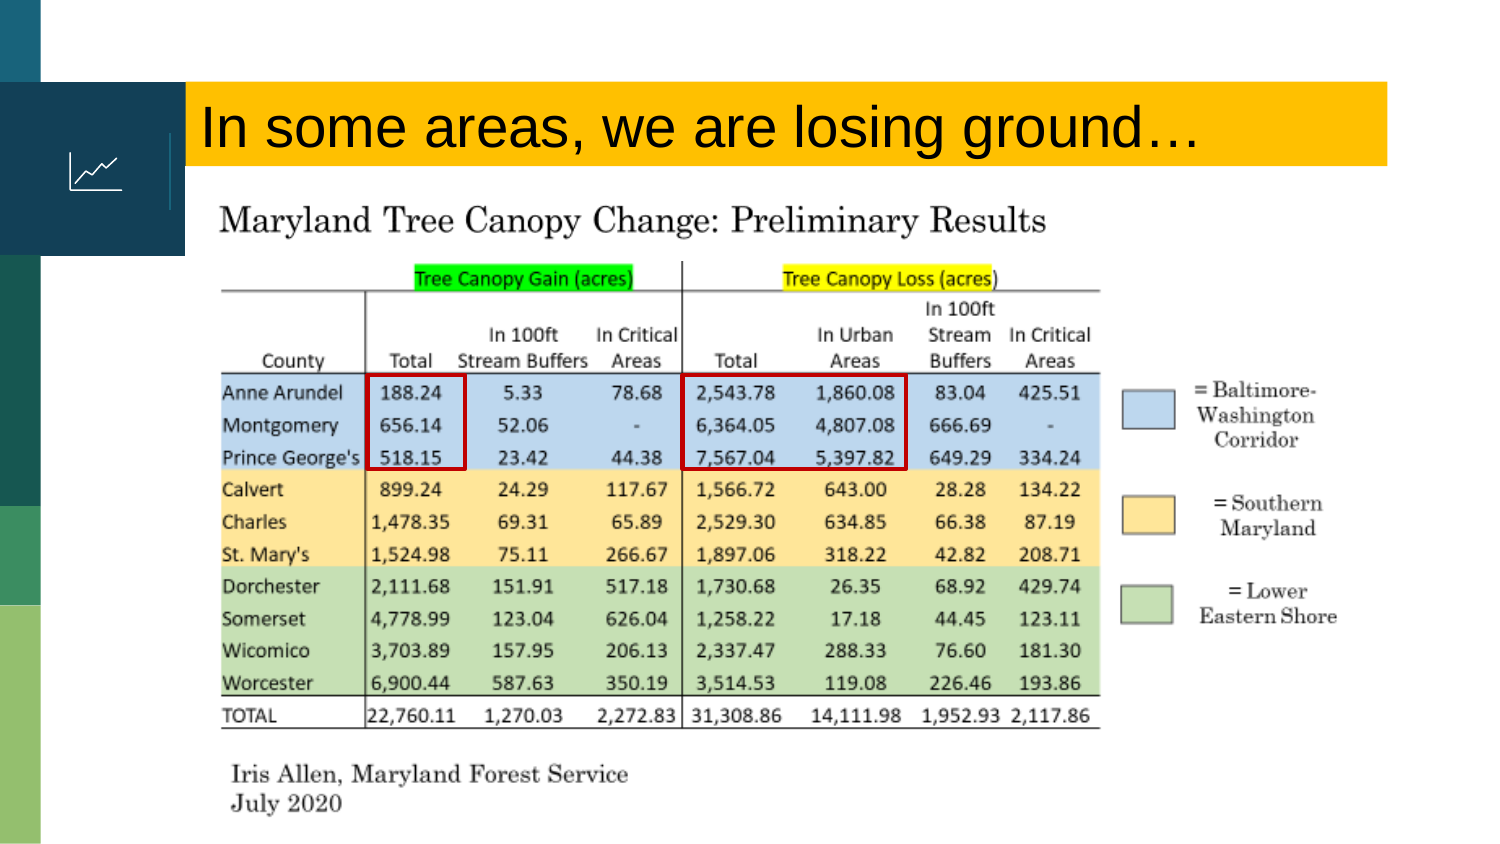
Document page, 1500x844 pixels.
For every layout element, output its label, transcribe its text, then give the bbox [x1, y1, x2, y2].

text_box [69, 152, 122, 191]
picture [185, 166, 1358, 822]
text_box In some areas, we are losing ground… [185, 81, 1388, 167]
